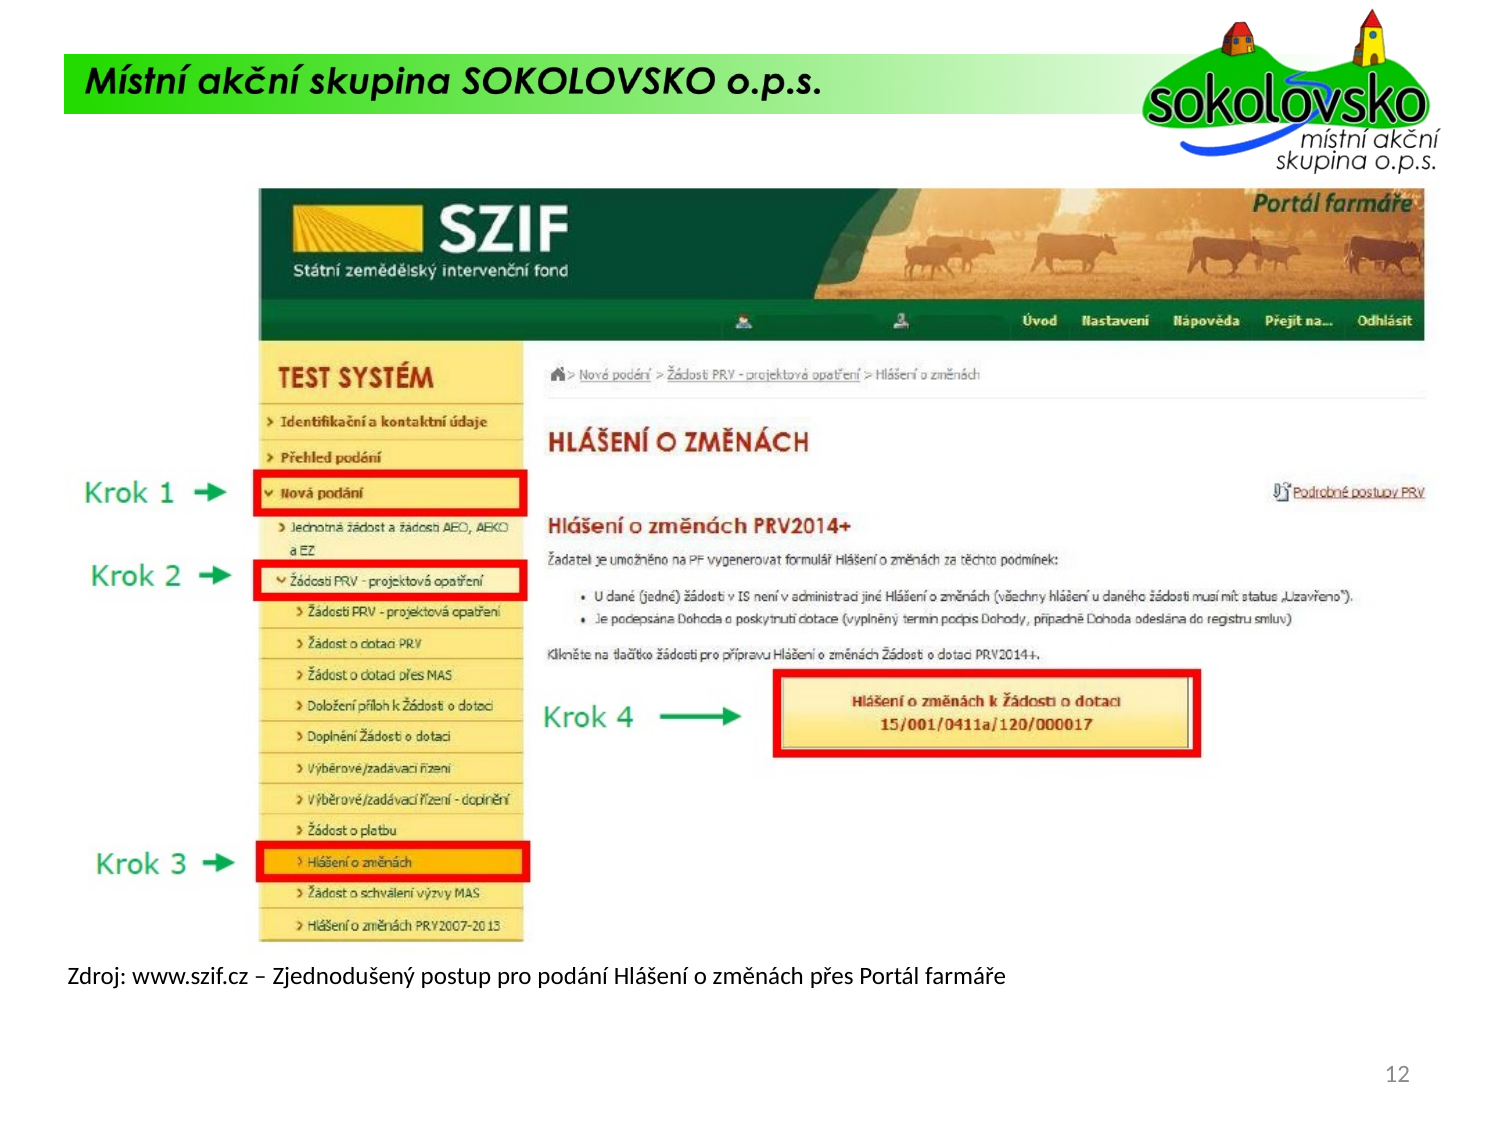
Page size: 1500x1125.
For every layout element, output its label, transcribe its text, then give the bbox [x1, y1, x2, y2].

slide_number 12 [1074, 1042, 1425, 1103]
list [44, 157, 1455, 968]
text_box Zdroj: www.szif.cz – Zjednodušený postup pro podání Hlášení o změnách přes Portál farmáře [53, 975, 1341, 1042]
picture [64, 0, 1455, 197]
